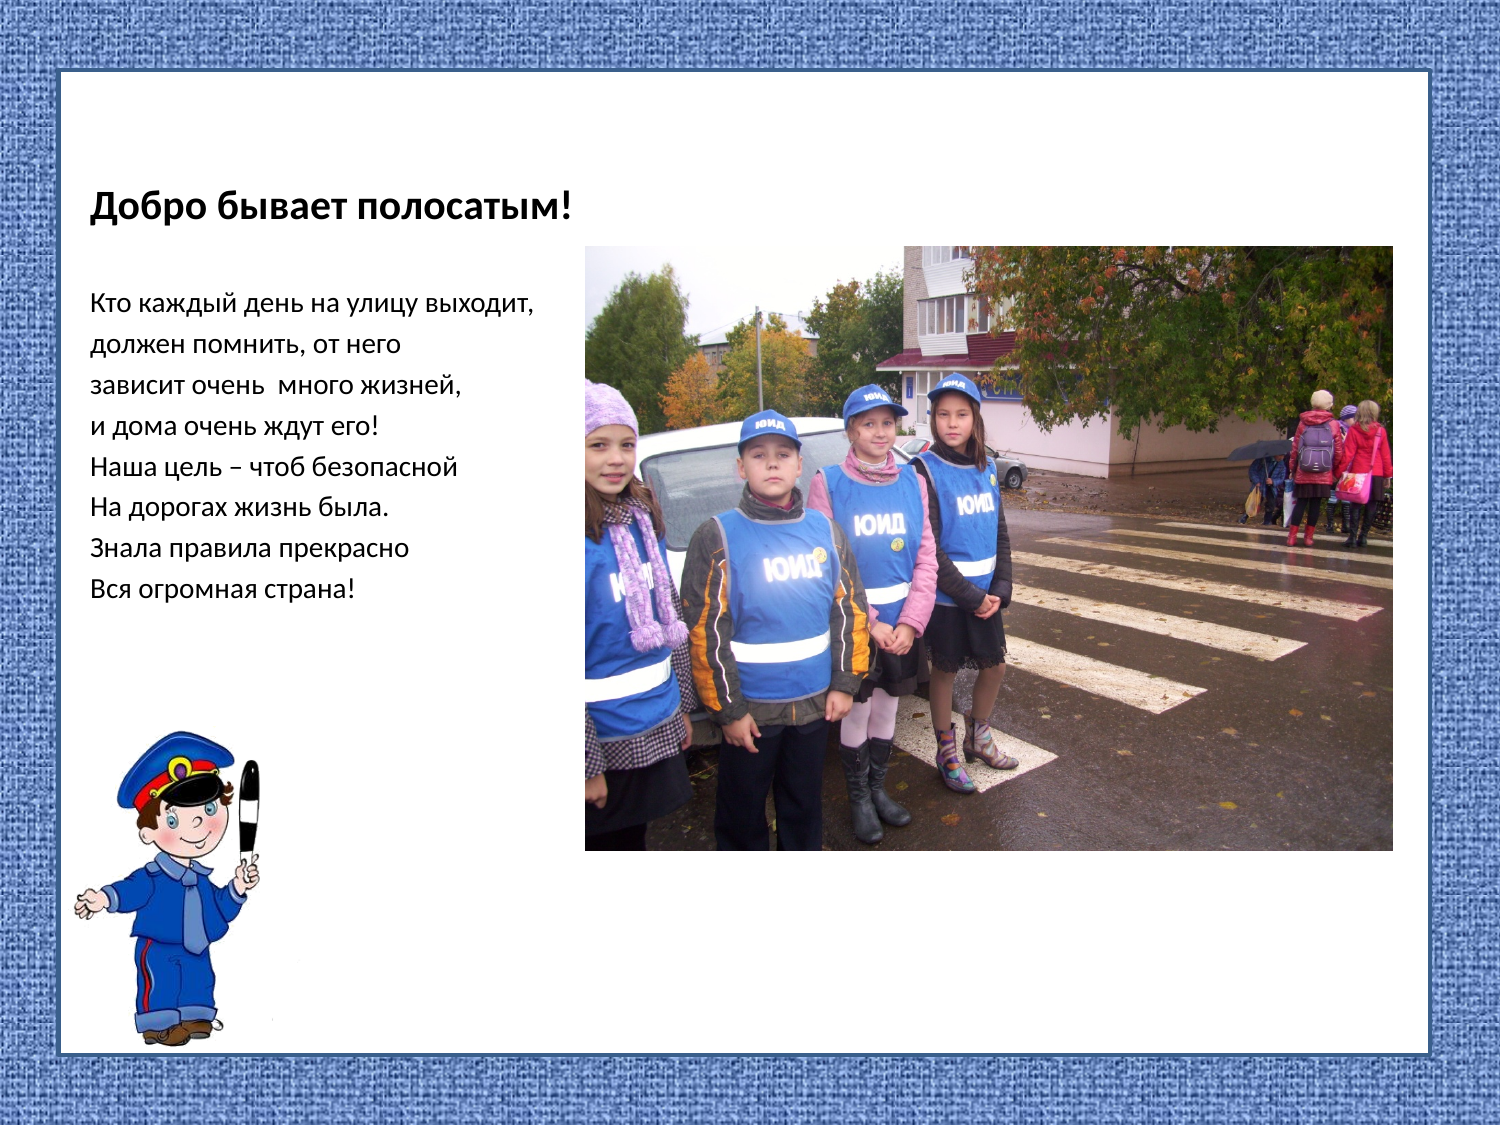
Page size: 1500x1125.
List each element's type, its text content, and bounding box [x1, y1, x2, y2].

picture [0, 0, 1500, 1125]
list Кто каждый день на улицу выходит, должен помнить, от него зависит очень много жизней, и дома очень ждут его! Наша цель – чтоб безопасной На дорогах жизнь была. Знала правила прекрасно Вся огромная страна! [74, 235, 569, 1006]
title Добро бывает полосатым! [74, 81, 610, 236]
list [585, 245, 1393, 852]
